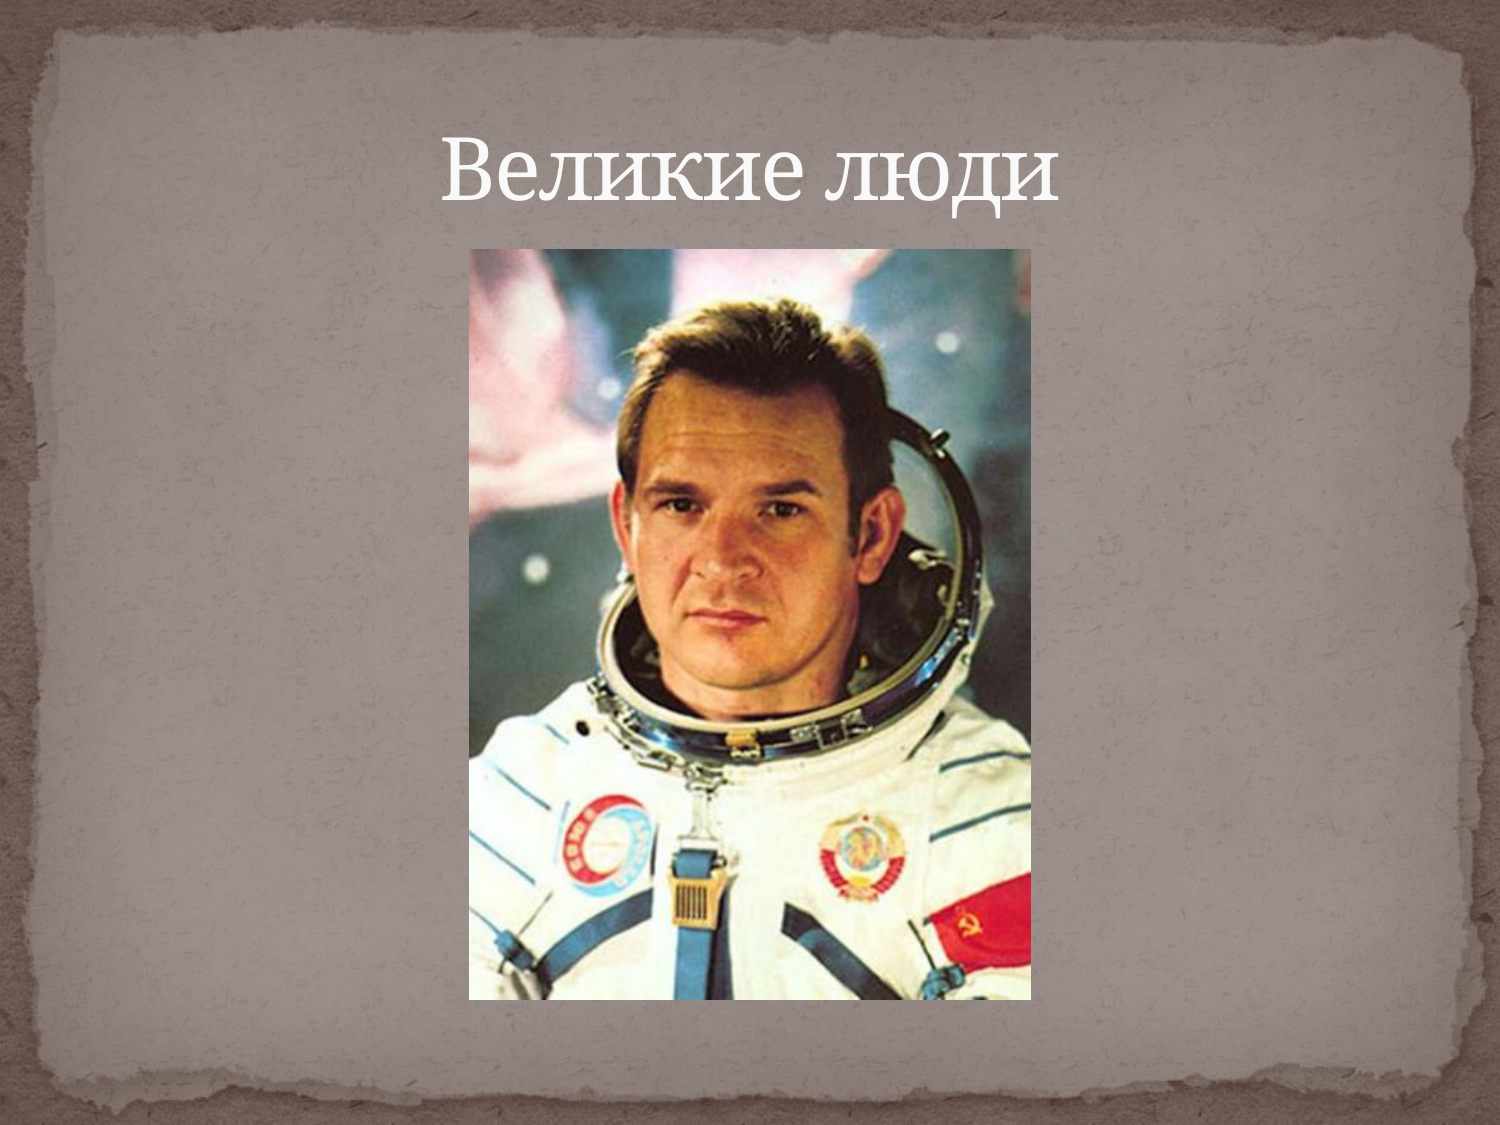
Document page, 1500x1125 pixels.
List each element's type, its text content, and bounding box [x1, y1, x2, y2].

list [471, 252, 1030, 999]
title Великие люди [74, 24, 1425, 225]
